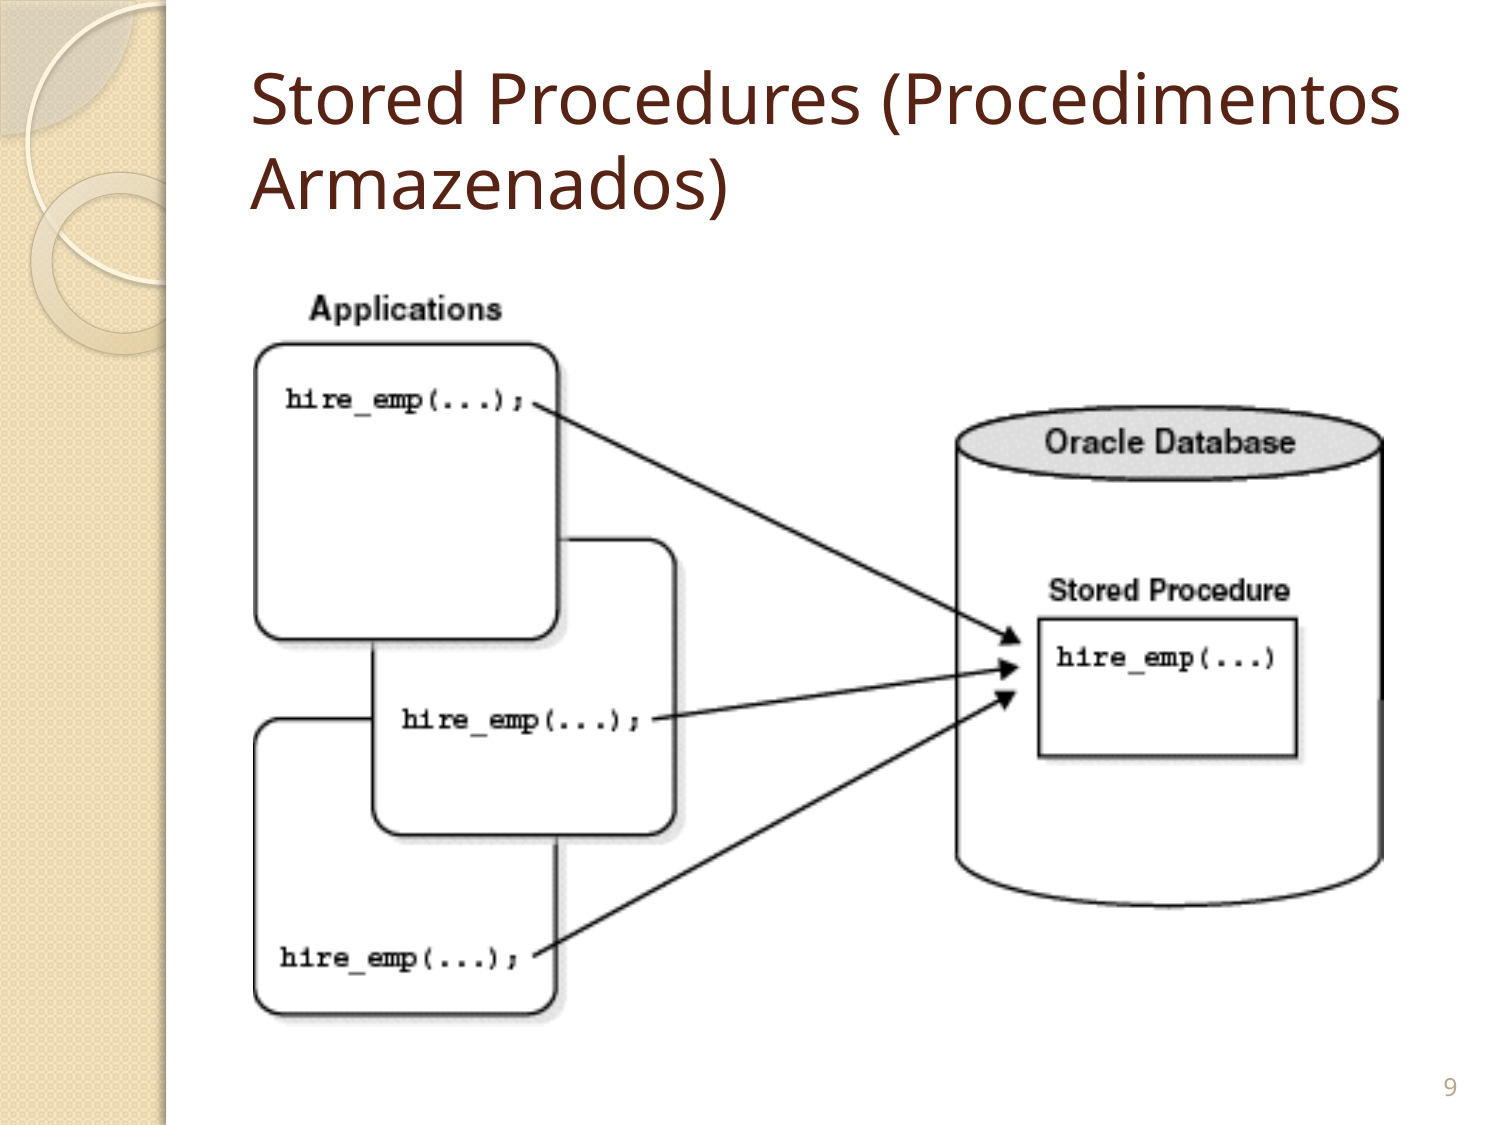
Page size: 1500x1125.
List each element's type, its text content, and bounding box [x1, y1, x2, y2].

slide_number 9 [1413, 1034, 1488, 1113]
picture [253, 290, 1384, 1027]
title Stored Procedures (Procedimentos Armazenados) [235, 45, 1466, 233]
